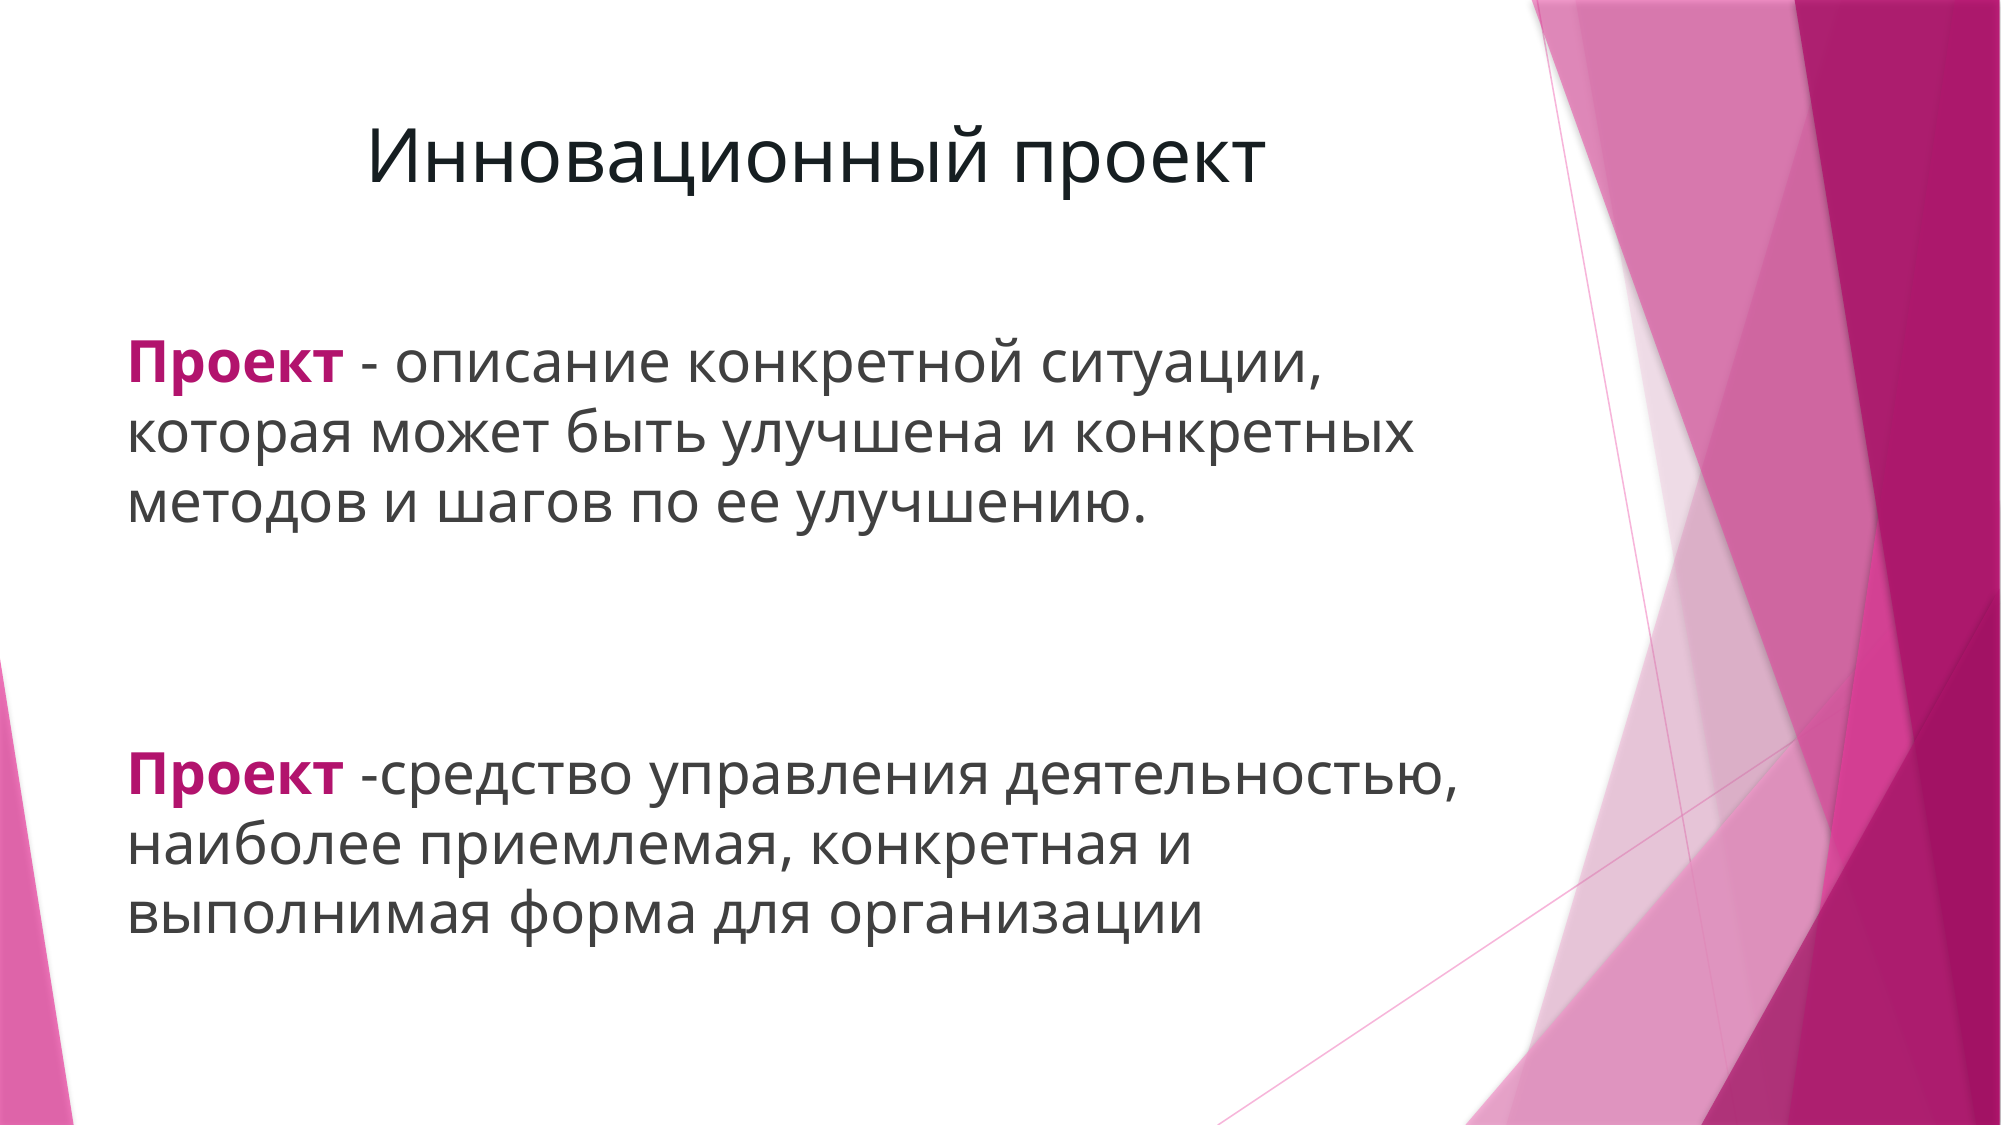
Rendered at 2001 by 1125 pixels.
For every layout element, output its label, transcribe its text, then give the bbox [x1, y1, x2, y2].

title Инновационный проект [111, 99, 1522, 316]
list Проект - описание конкретной ситуации, которая может быть улучшена и конкретных методов и шагов по ее улучшению. Проект -средство управления деятельностью, наиболее приемлемая, конкретная и выполнимая форма для организации [111, 316, 1522, 992]
